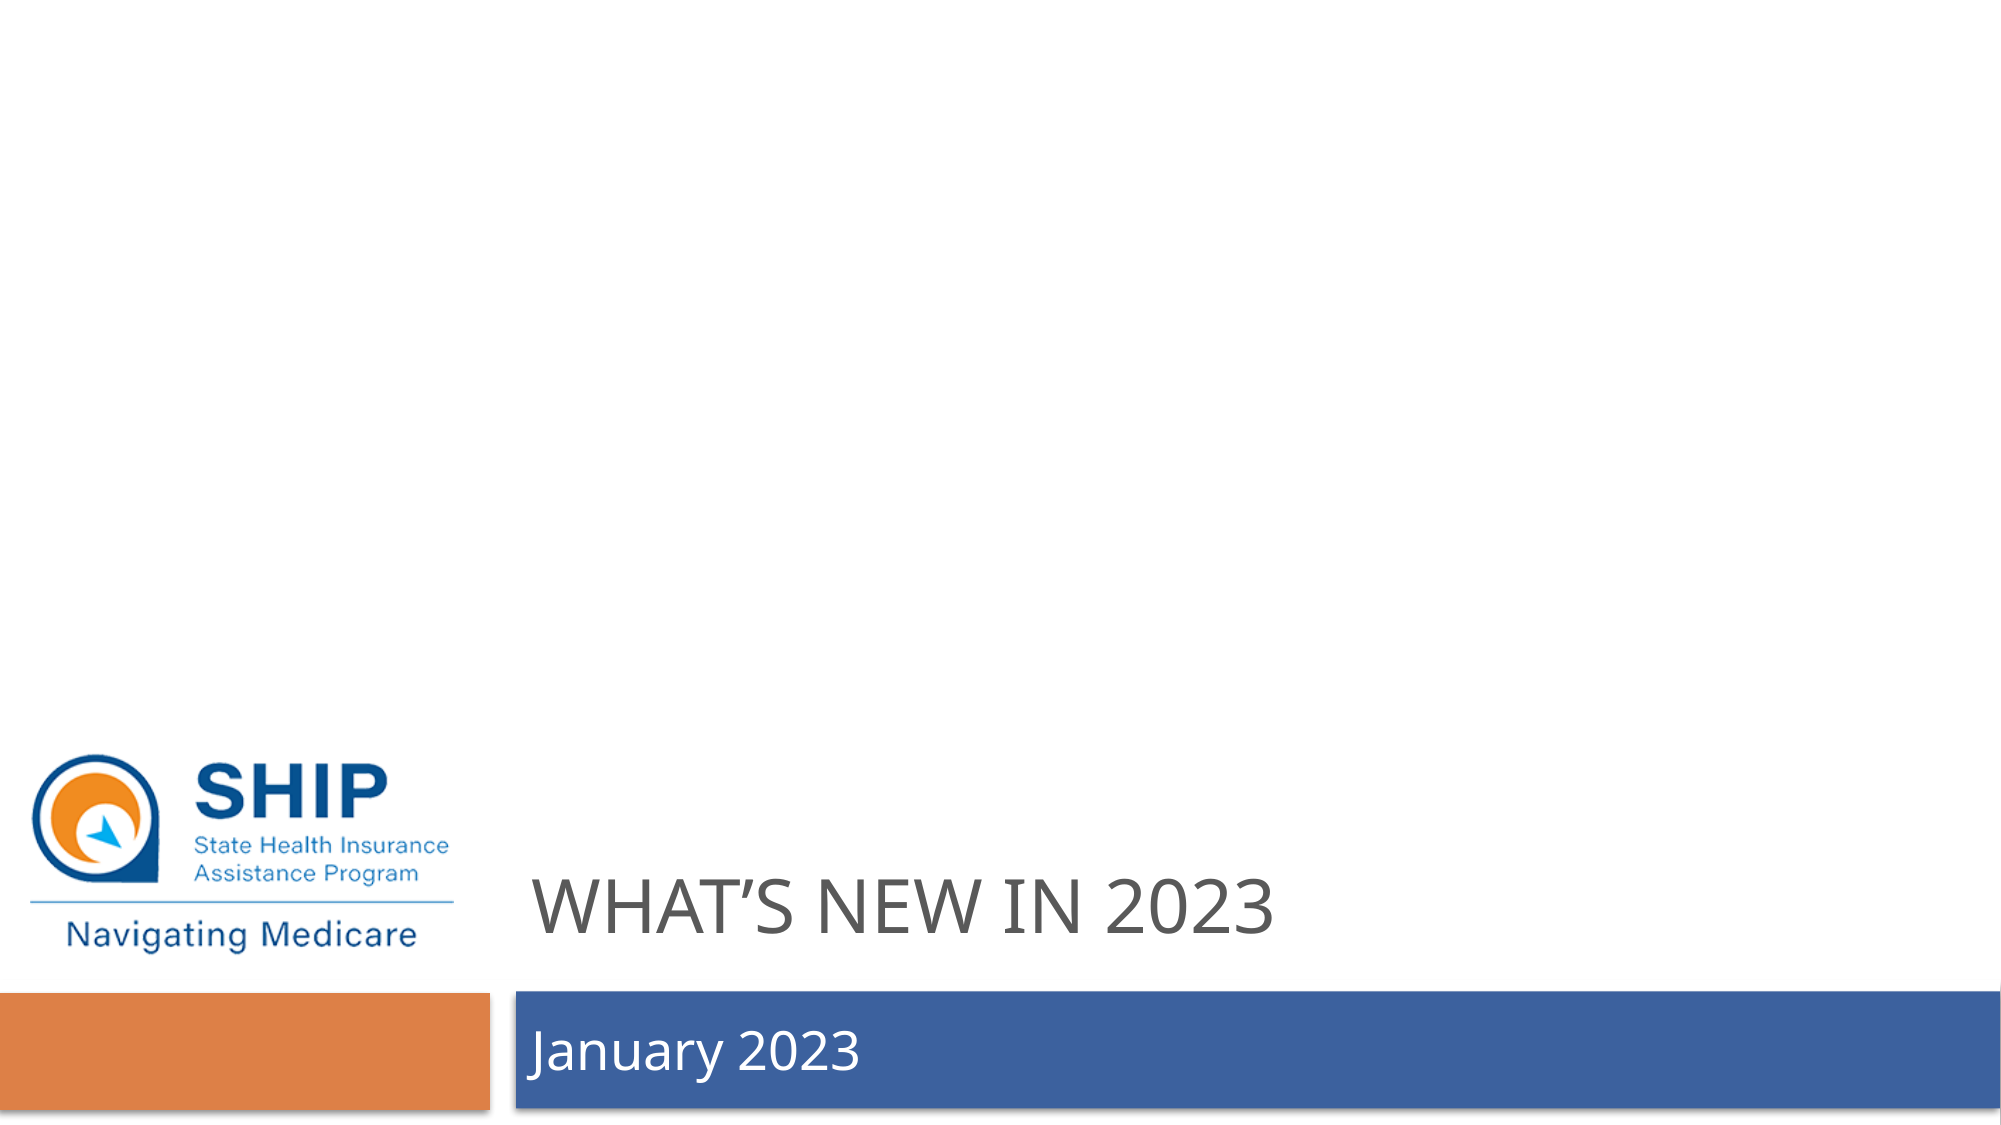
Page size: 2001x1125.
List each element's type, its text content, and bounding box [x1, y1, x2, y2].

subtitle January 2023 [516, 992, 1984, 1105]
title What’s new in 2023 [516, 656, 1700, 957]
picture [29, 751, 454, 957]
